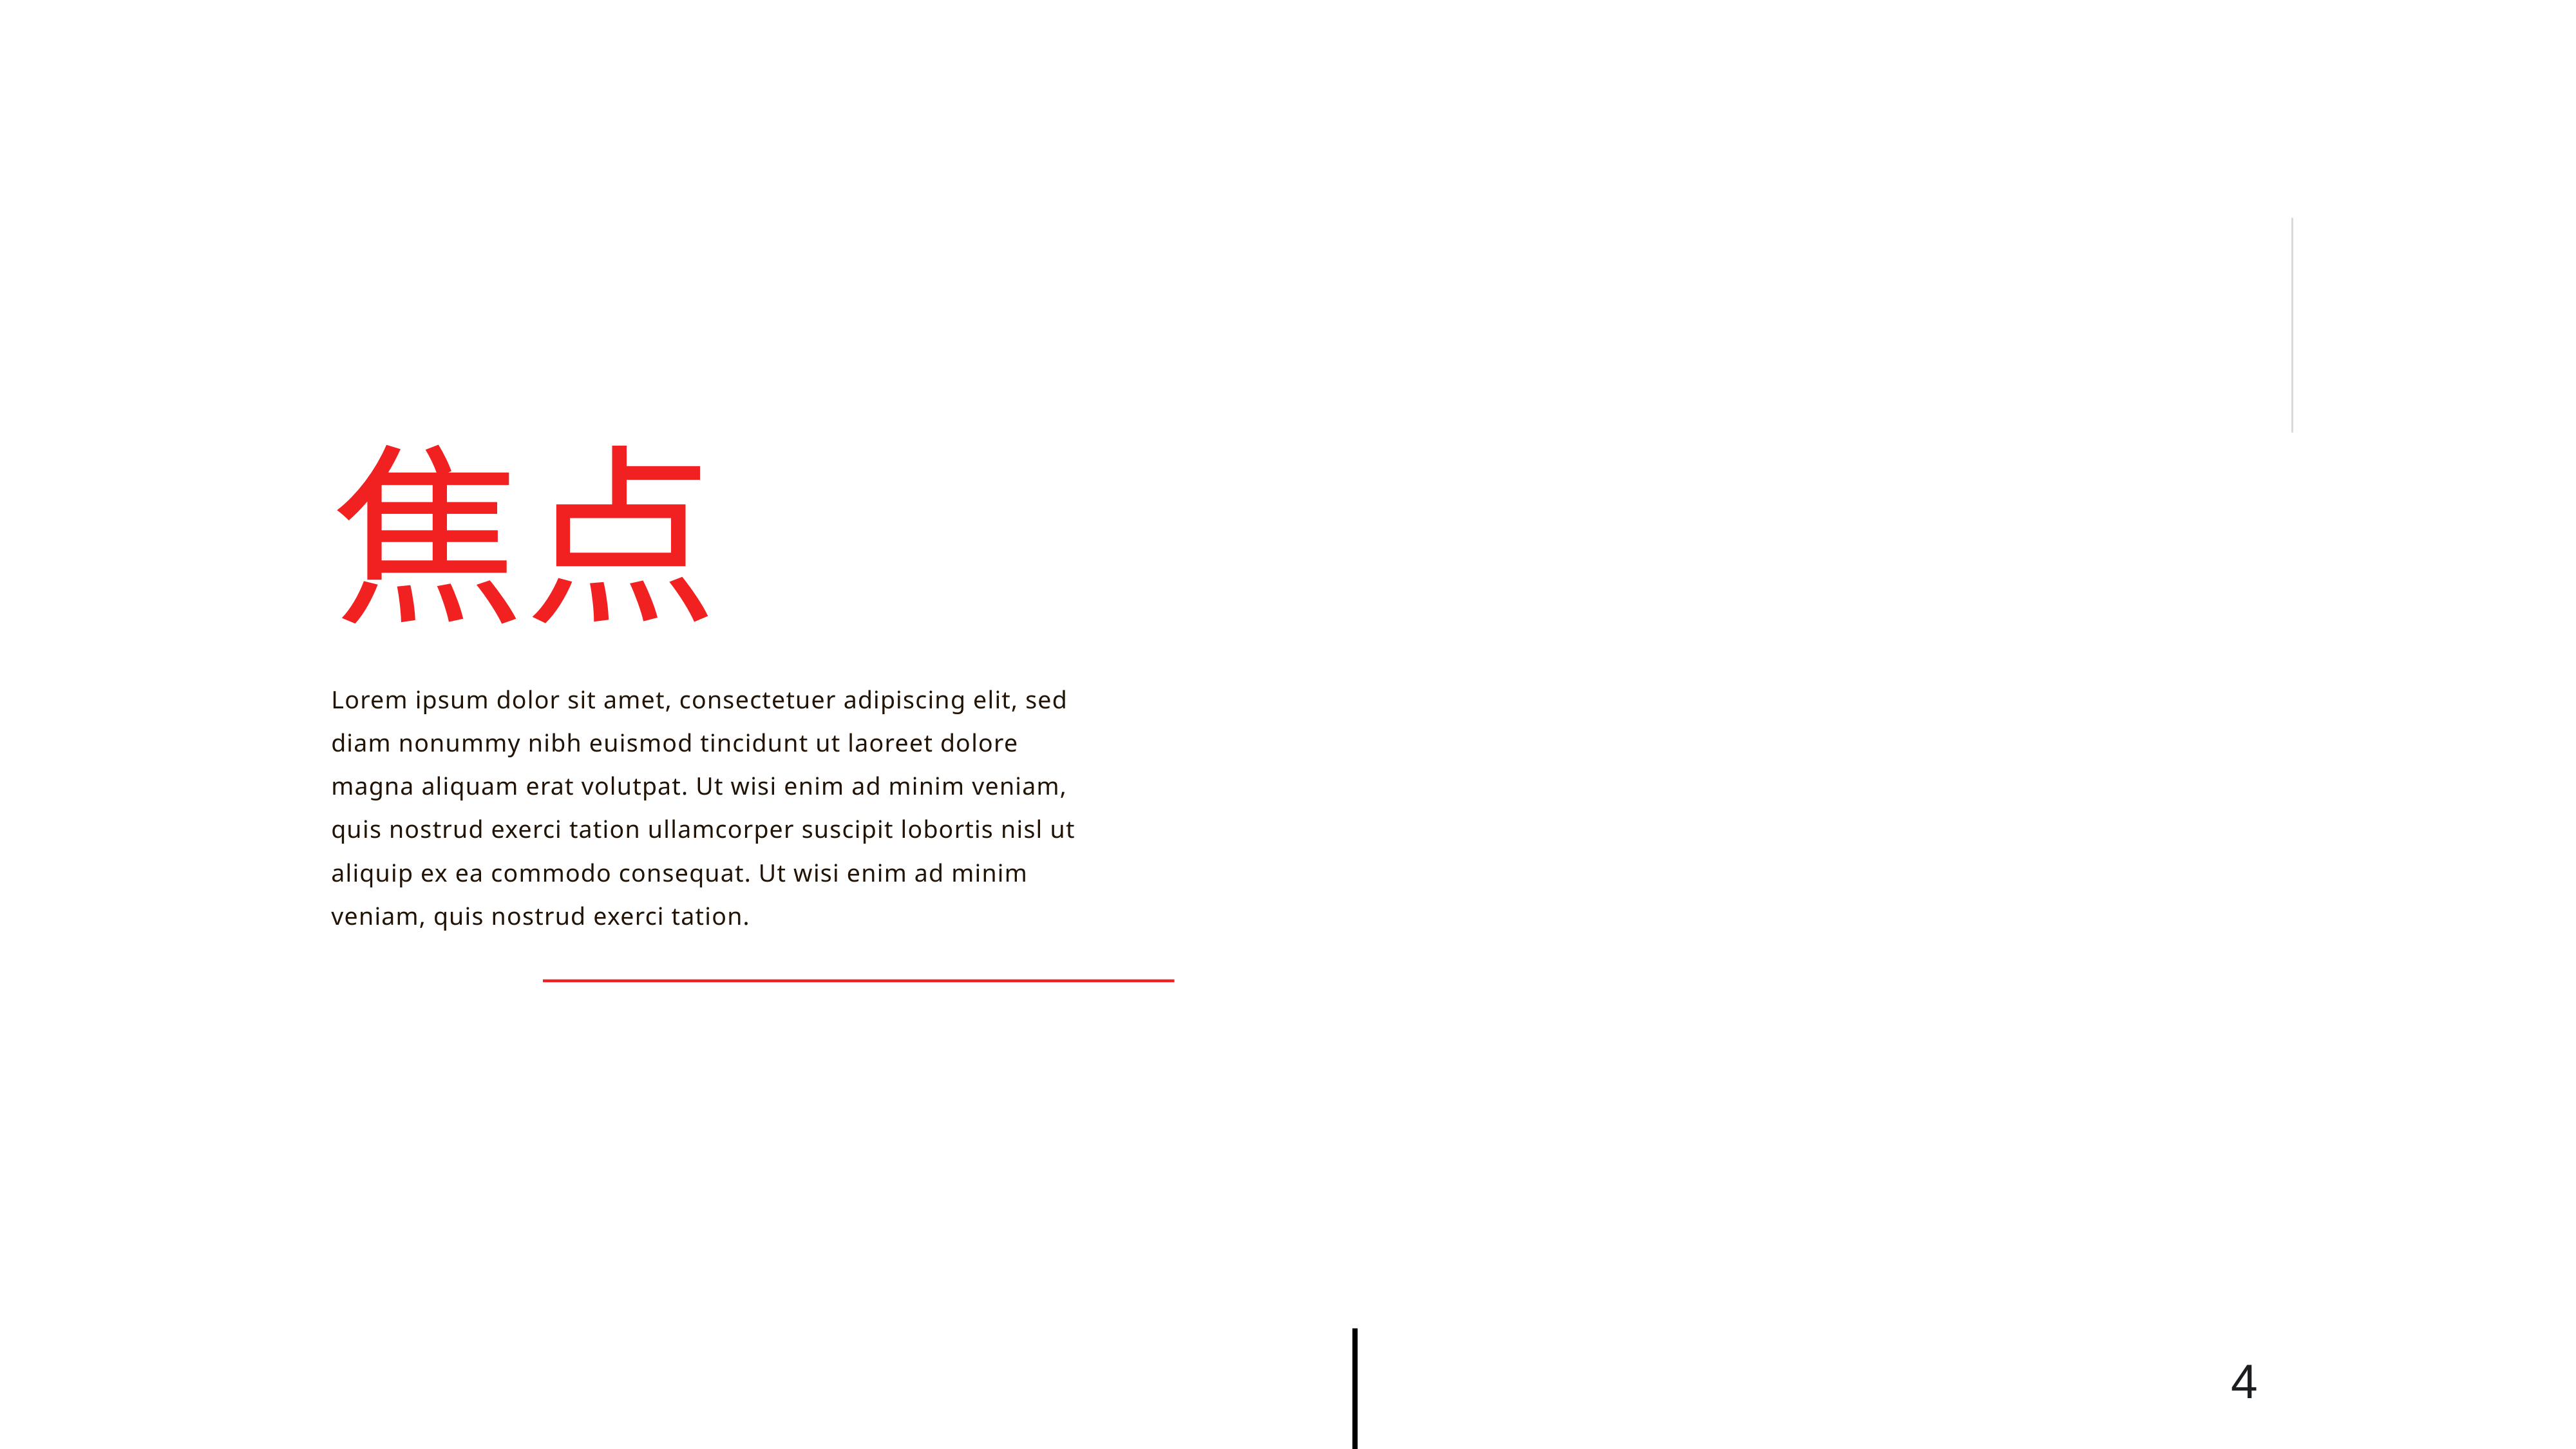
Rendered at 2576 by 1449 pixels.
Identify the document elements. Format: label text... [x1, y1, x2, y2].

list Lorem ipsum dolor sit amet, consectetuer adipiscing elit, sed diam nonummy nibh euismod tincidunt ut laoreet dolore magna aliquam erat volutpat. Ut wisi enim ad minim veniam, quis nostrud exerci tation ullamcorper suscipit lobortis nisl ut aliquip ex ea commodo consequat. Ut wisi enim ad minim veniam, quis nostrud exerci tation. [321, 665, 945, 940]
picture [945, 325, 2422, 1184]
title 焦点 [321, 149, 1114, 652]
slide_number 4 [2222, 1328, 2428, 1449]
